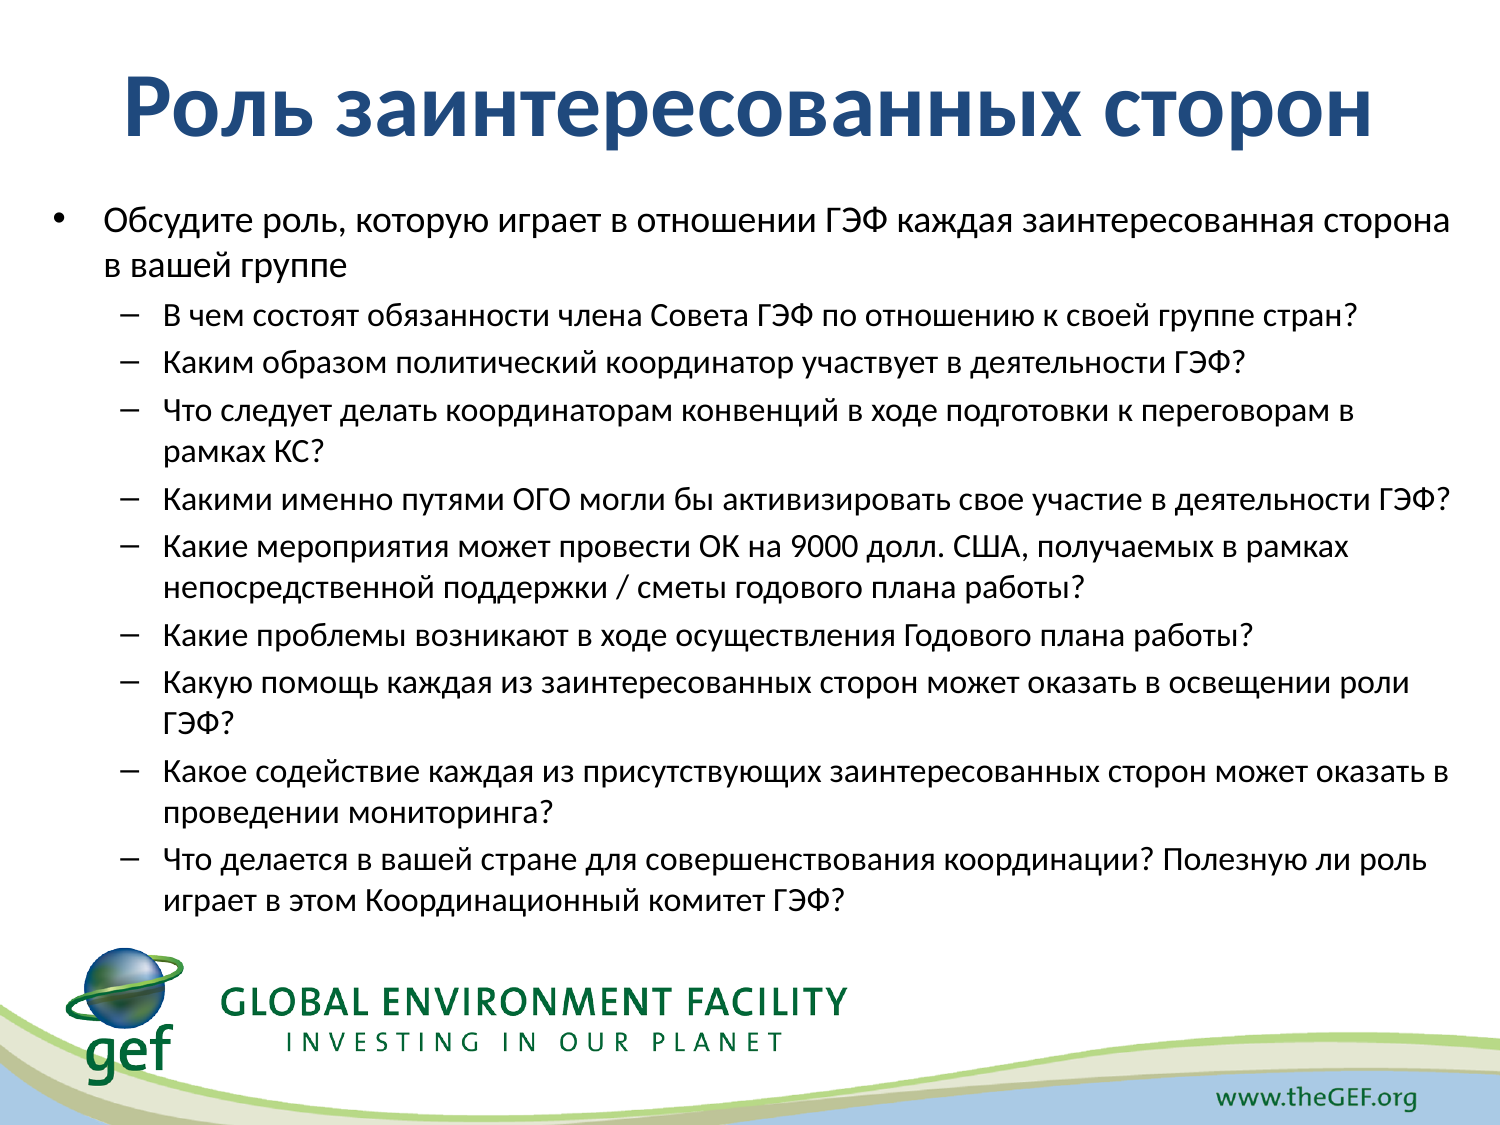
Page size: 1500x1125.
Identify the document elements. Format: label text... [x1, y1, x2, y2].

title Роль заинтересованных сторон [74, 24, 1426, 176]
list Обсудите роль, которую играет в отношении ГЭФ каждая заинтересованная сторона в вашей группе В чем состоят обязанности члена Совета ГЭФ по отношению к своей группе стран? Каким образом политический координатор участвует в деятельности ГЭФ? Что следует делать координаторам конвенций в ходе подготовки к переговорам в рамках КС? Какими именно путями ОГО могли бы активизировать свое участие в деятельности ГЭФ? Какие мероприятия может провести ОК на 9000 долл. США, получаемых в рамках непосредственной поддержки / сметы годового плана работы? Какие проблемы возникают в ходе осуществления Годового плана работы? Какую помощь каждая из заинтересованных сторон может оказать в освещении роли ГЭФ? Какое содействие каждая из присутствующих заинтересованных сторон может оказать в проведении мониторинга? Что делается в вашей стране для совершенствования координации? Полезную ли роль играет в этом Координационный комитет ГЭФ? [37, 187, 1476, 963]
picture [0, 920, 1500, 1125]
